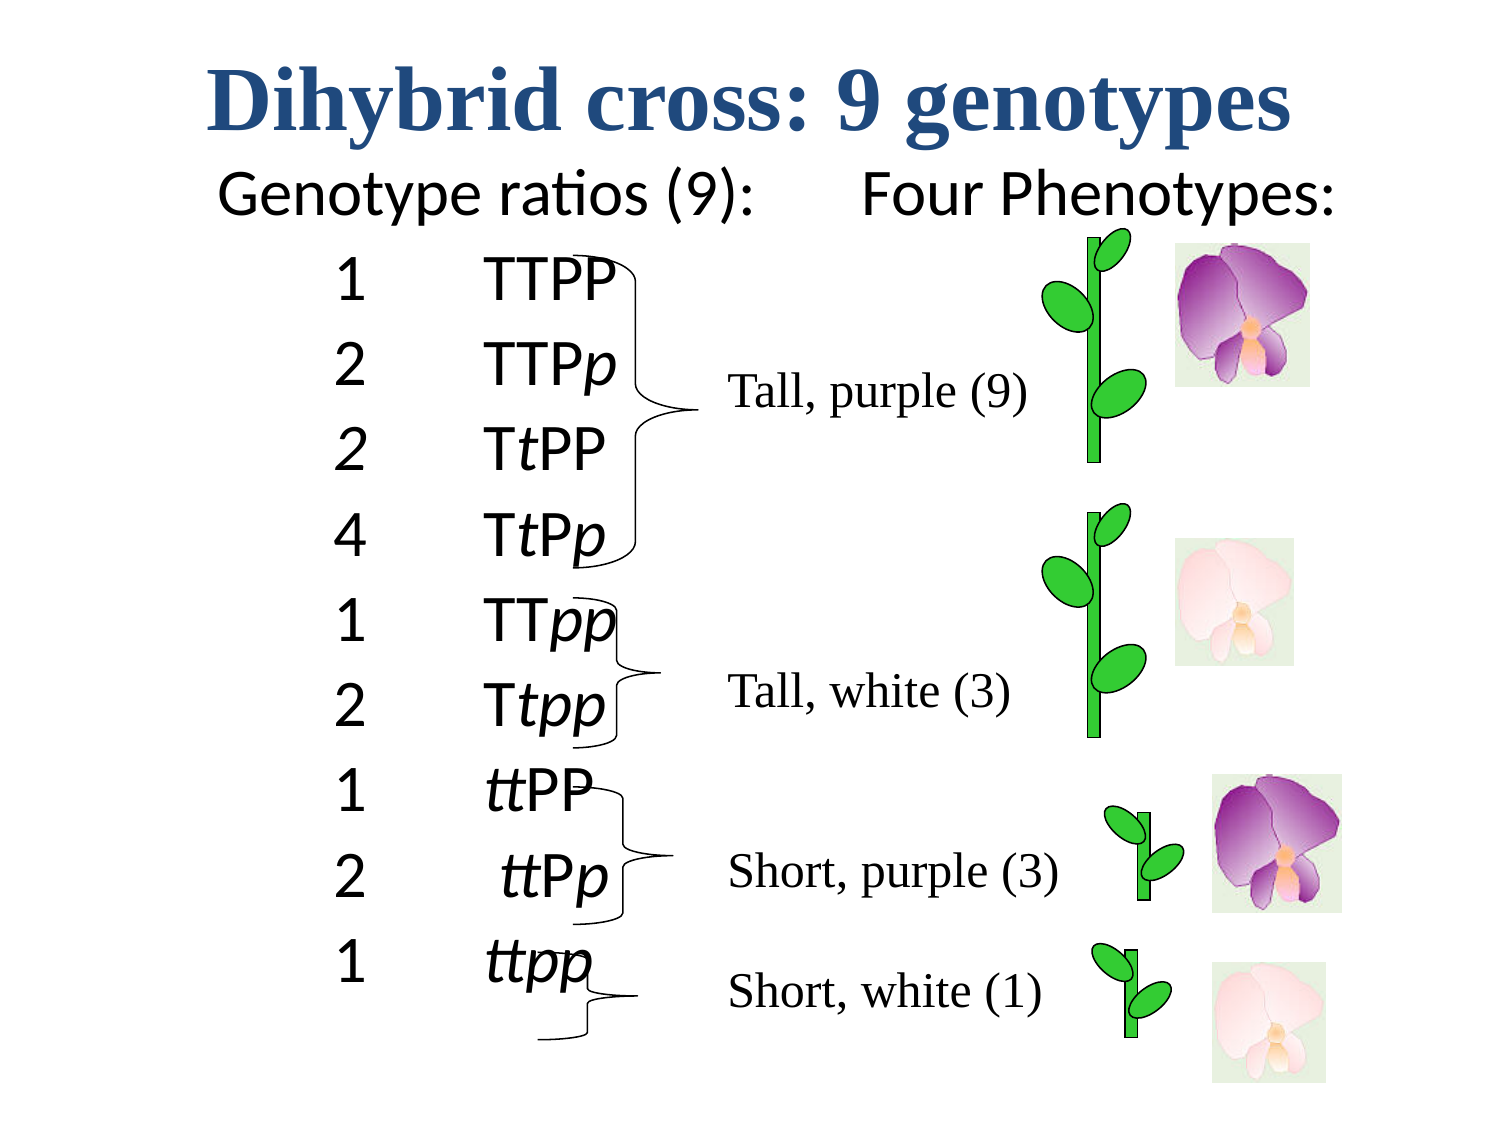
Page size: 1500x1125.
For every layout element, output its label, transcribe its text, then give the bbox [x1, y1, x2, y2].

text_box [572, 786, 673, 925]
picture [1212, 962, 1326, 1083]
picture [1174, 538, 1295, 666]
picture [1212, 774, 1343, 913]
text_box [1042, 556, 1094, 608]
text_box [1087, 512, 1100, 738]
text_box [1091, 369, 1146, 418]
text_box [1104, 806, 1146, 845]
text_box [1091, 644, 1146, 693]
text_box Dihybrid cross: 9 genotypes [112, 24, 1388, 163]
text_box [1087, 237, 1100, 463]
text_box [1094, 228, 1131, 272]
picture [1174, 243, 1310, 387]
text_box [1042, 281, 1094, 333]
text_box [537, 952, 638, 1040]
text_box [1141, 844, 1184, 881]
list Genotype ratios (9): Four Phenotypes: 1 TTPP 2 TTPp 2 TtPP 4 TtPp 1 TTpp 2 Ttpp 1 ttPP 2 ttPp 1 ttpp [112, 149, 1425, 1075]
text_box [572, 255, 698, 568]
text_box [572, 597, 661, 748]
text_box [1137, 812, 1150, 900]
text_box [1094, 503, 1131, 547]
text_box [1124, 949, 1138, 1038]
text_box Tall, purple (9) Tall, white (3) Short, purple (3) Short, white (1) [712, 349, 1075, 1025]
text_box [1128, 981, 1172, 1019]
text_box [1092, 943, 1133, 982]
